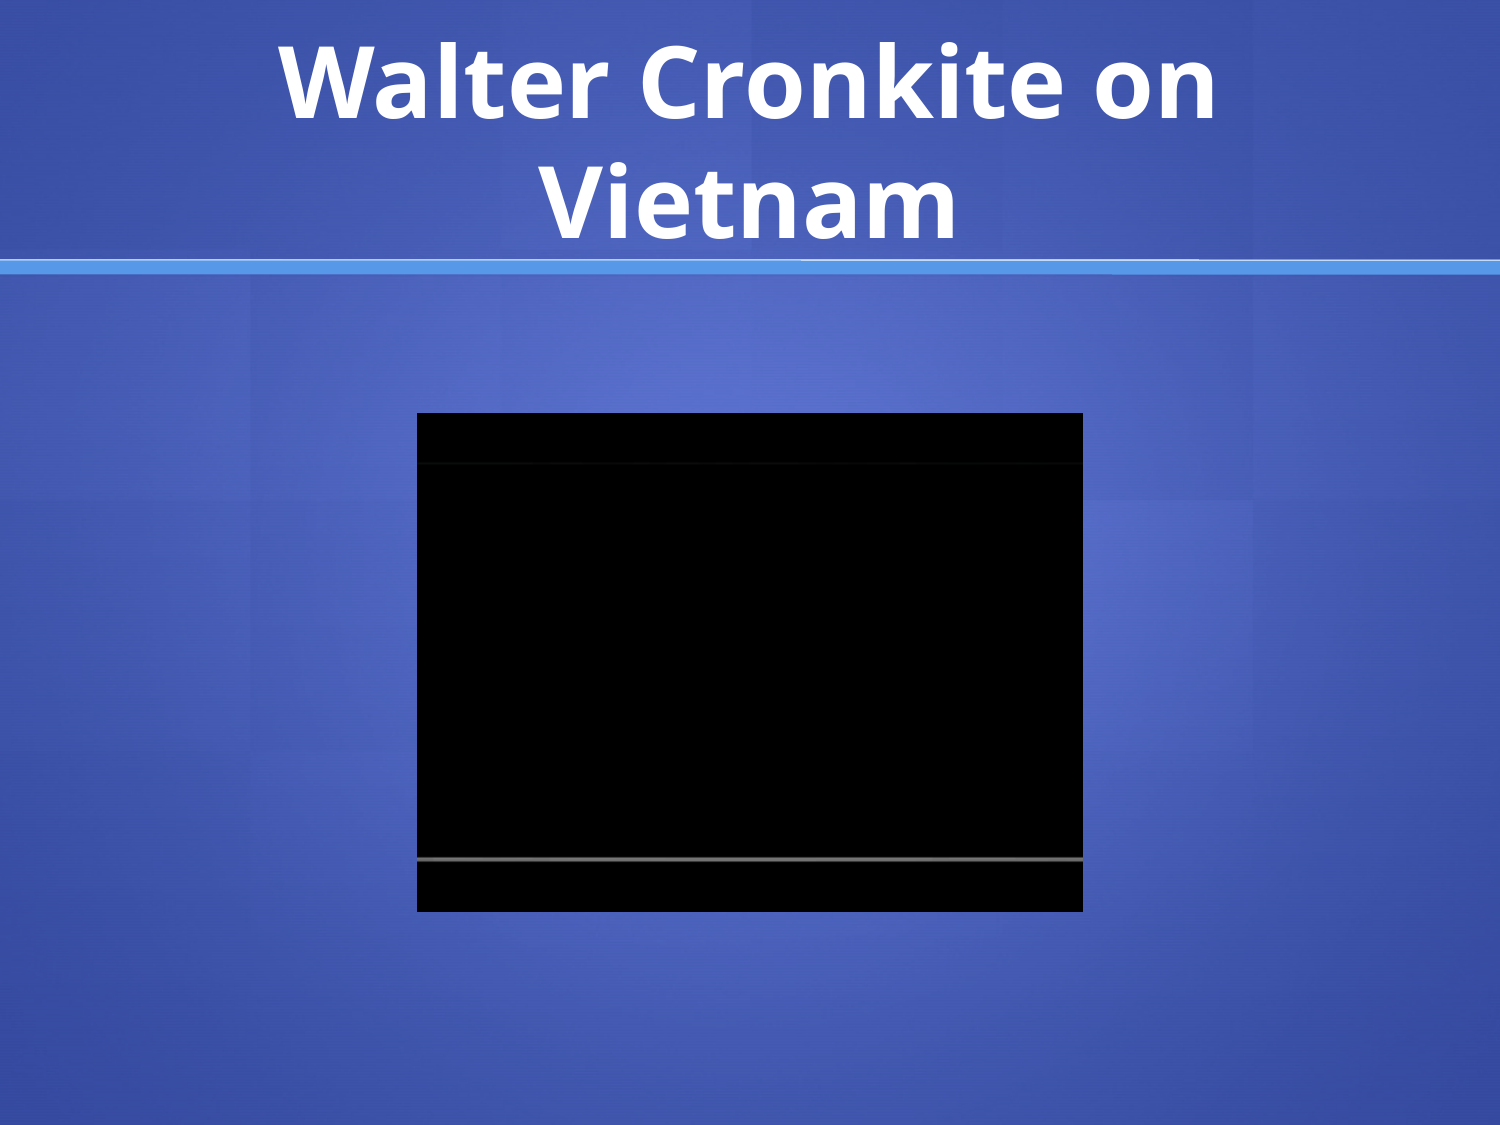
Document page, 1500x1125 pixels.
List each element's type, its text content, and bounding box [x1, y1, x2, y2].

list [415, 411, 1085, 914]
title Walter Cronkite on Vietnam [75, 45, 1425, 233]
